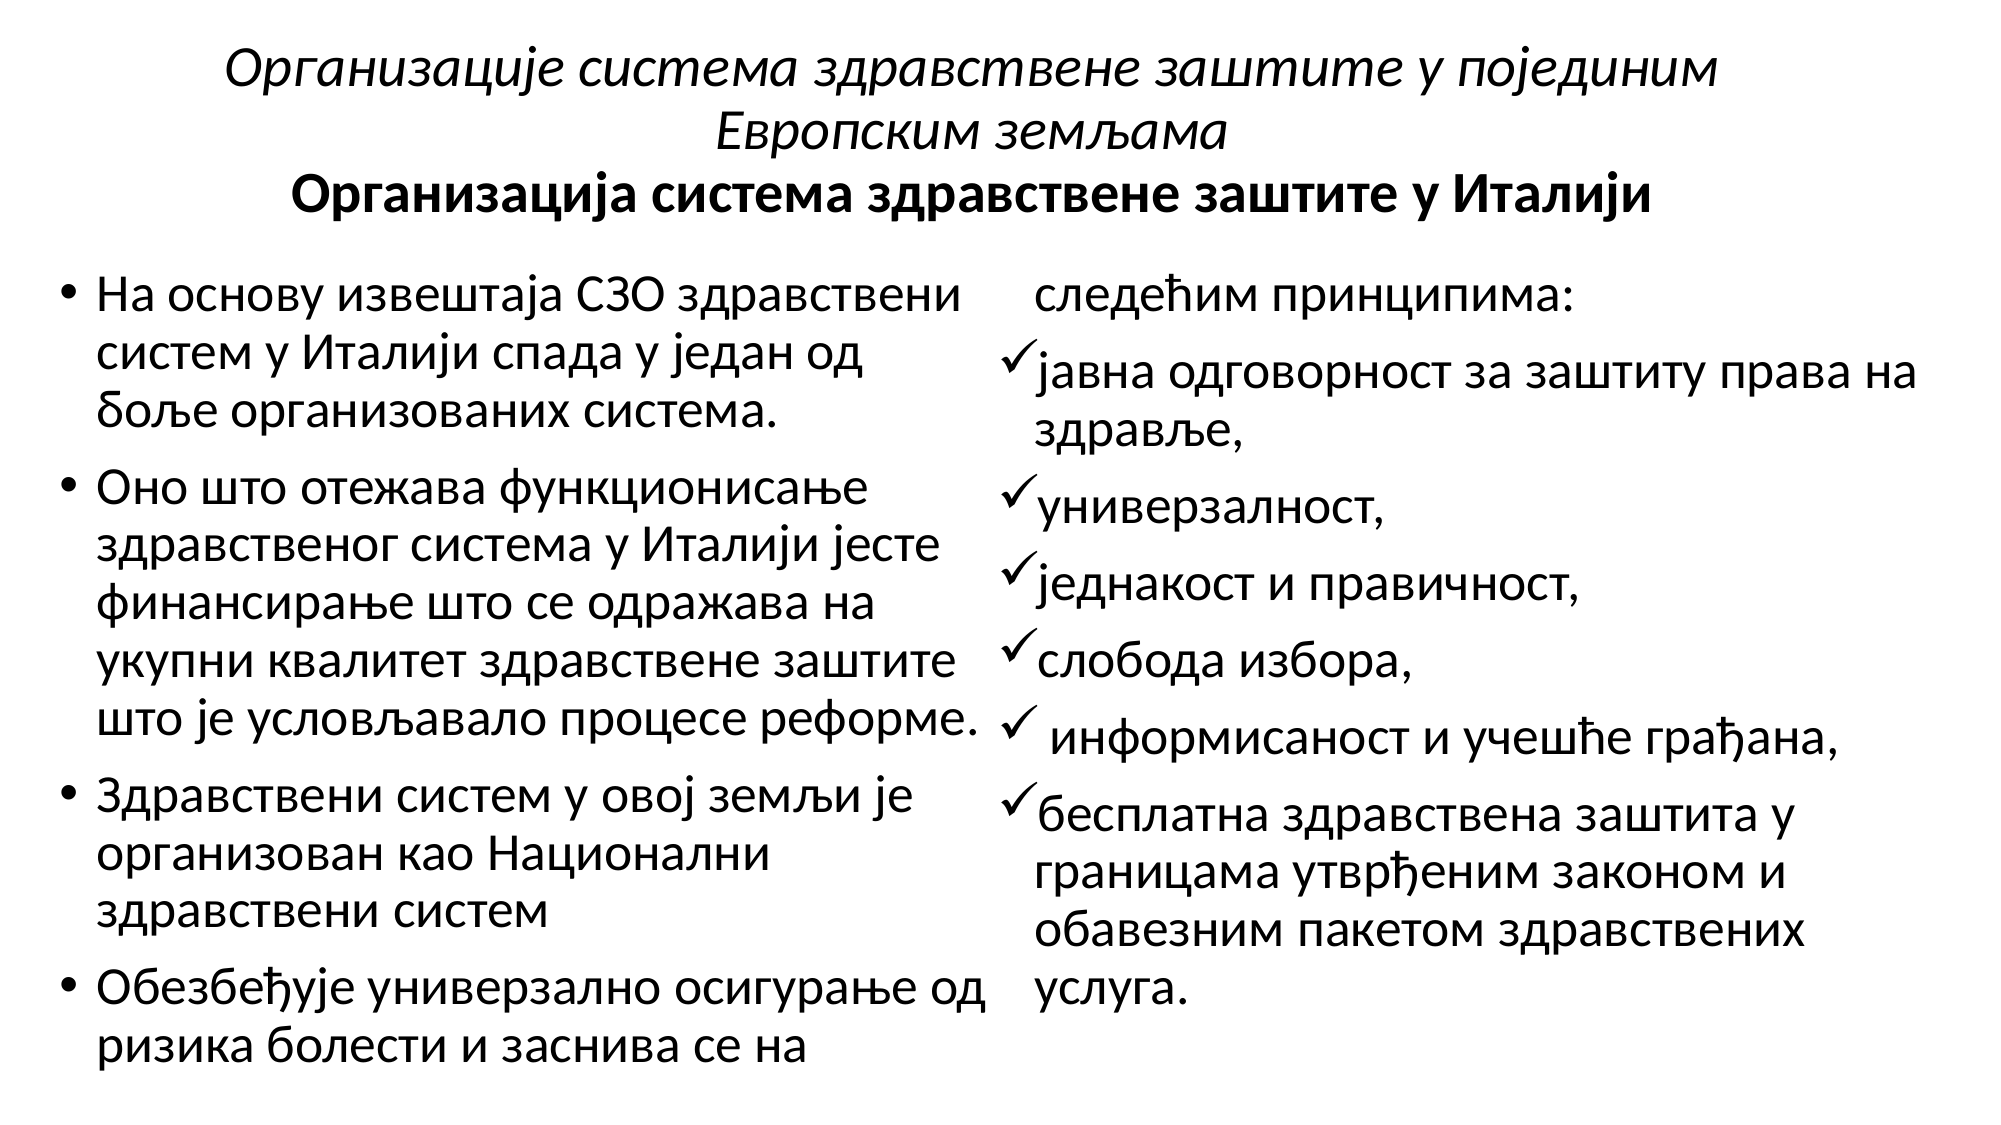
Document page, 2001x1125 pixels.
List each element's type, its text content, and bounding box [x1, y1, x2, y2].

list На основу извештаја СЗО здравствени систем у Италији спада у један од боље организованих система. Оно што отежава функционисање здравственог система у Италији јесте финансирање што се одражава на укупни квалитет здравствене заштите што је условљавало процесе реформе. Здравствени систем у овој земљи је организован као Национални здравствени систем Обезбеђује универзално осигурање од ризика болести и заснива се на следећим принципима: јавна одговорност за заштиту права на здравље, универзалност, једнакост и правичност, слобода избора, информисаност и учешће грађана, бесплатна здравствена заштита у границама утврђеним законом и обавезним пакетом здравствених услуга. [44, 257, 1950, 1084]
title Организације система здравствене заштите у појединим Европским земљама Организација система здравствене заштите у Италији [110, 23, 1835, 237]
